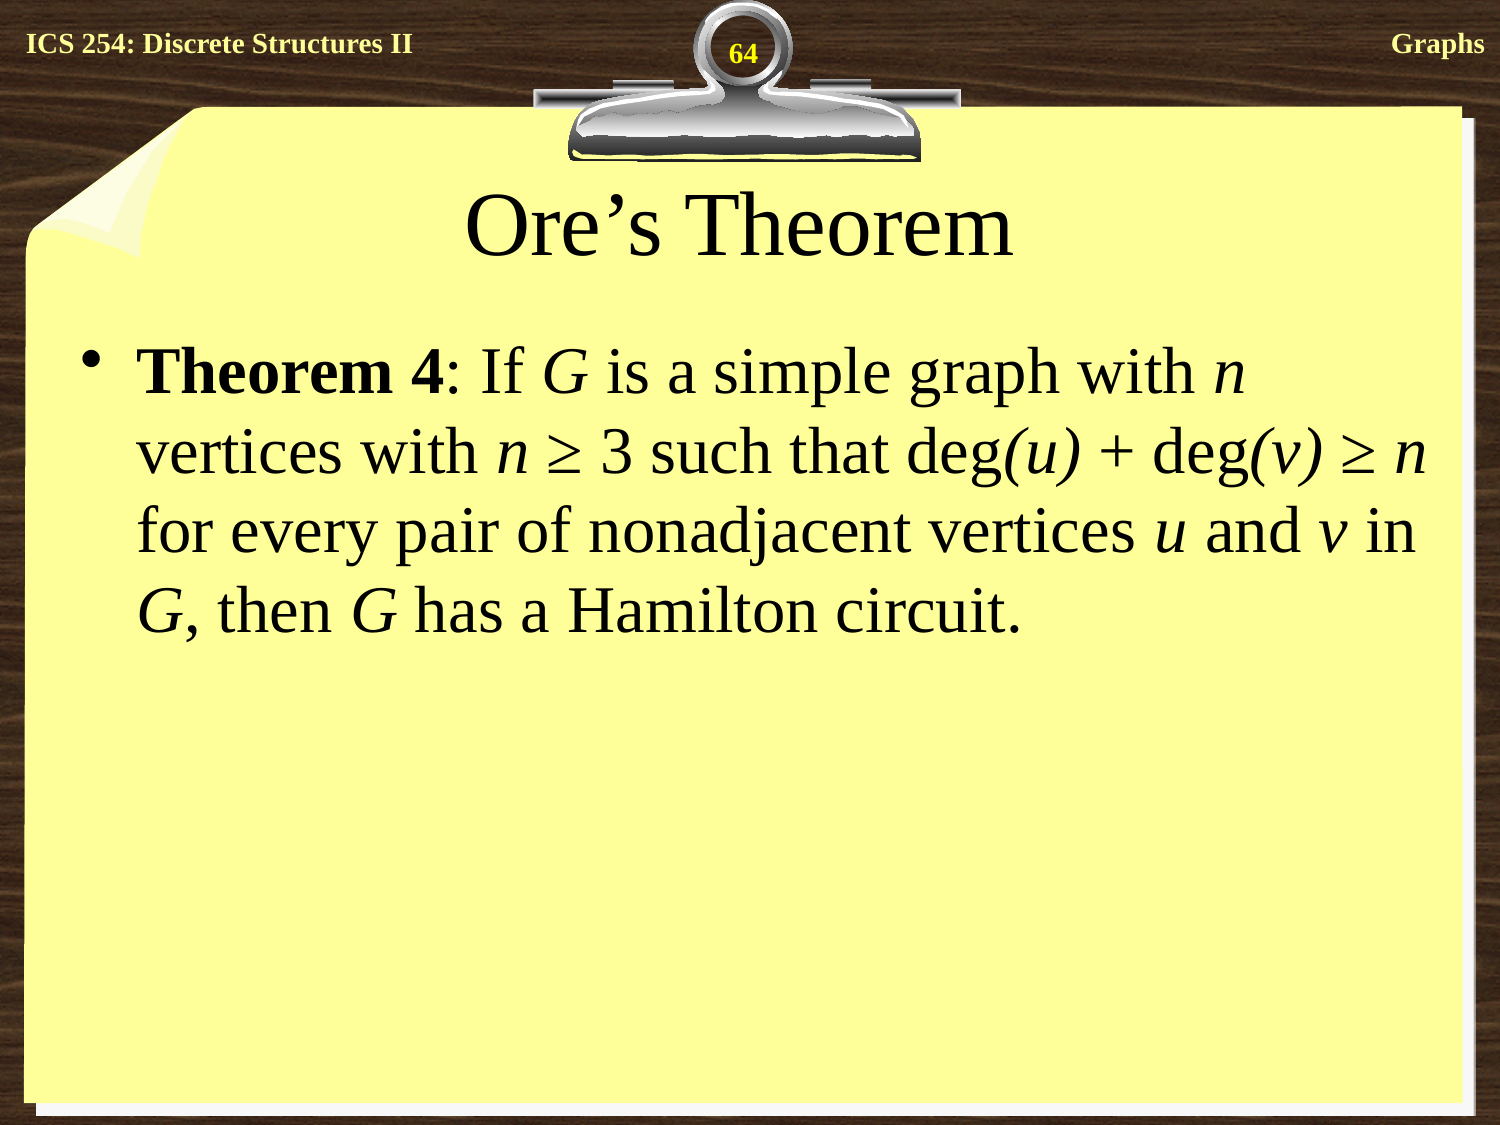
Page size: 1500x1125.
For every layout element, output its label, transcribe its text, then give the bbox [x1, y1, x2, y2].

picture [0, 0, 1500, 1125]
slide_number 64 [394, 18, 774, 84]
title Ore’s Theorem [77, 125, 1403, 313]
picture [673, 84, 708, 89]
list Theorem 4: If G is a simple graph with n vertices with n ≥ 3 such that deg(u) + deg(v) ≥ n for every pair of nonadjacent vertices u and v in G, then G has a Hamilton circuit. [64, 318, 1447, 705]
